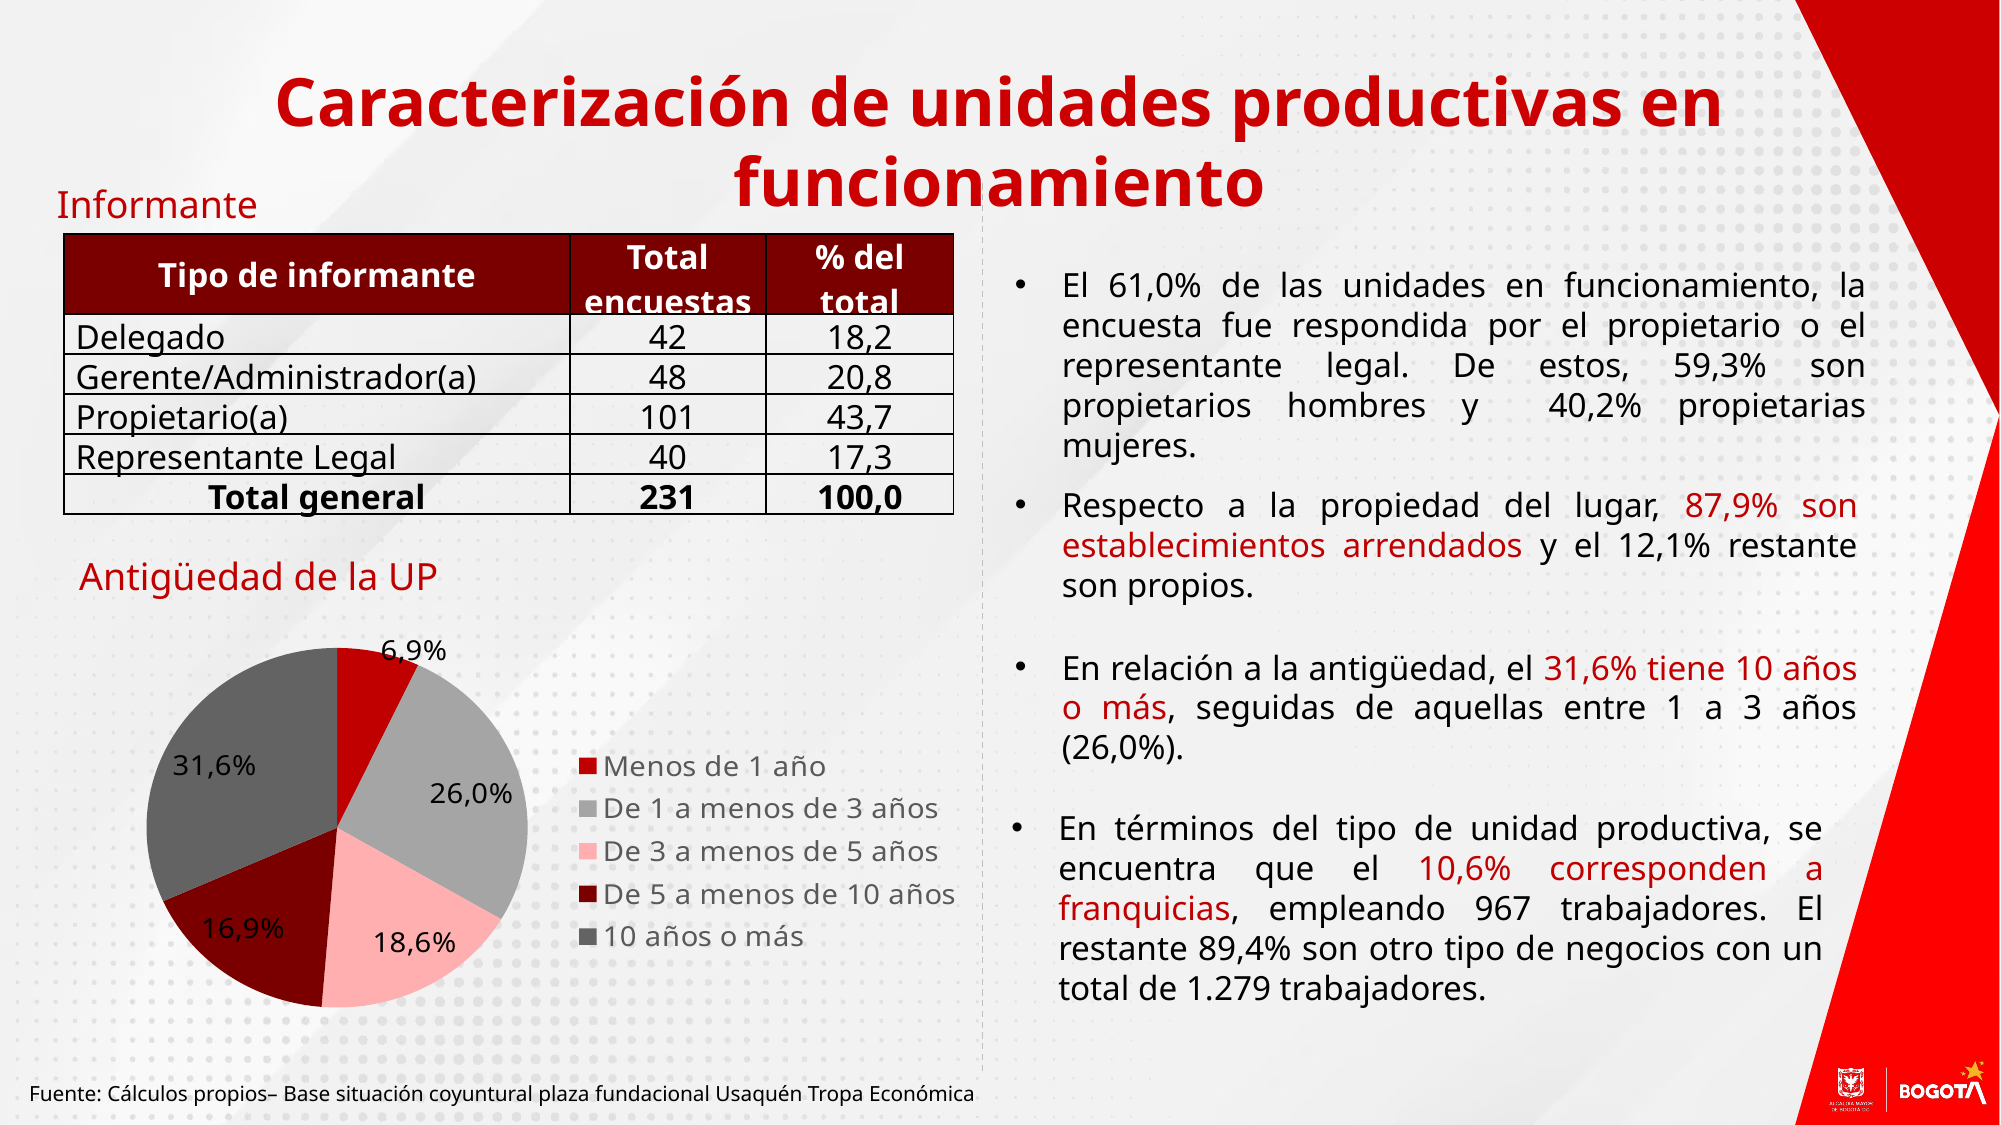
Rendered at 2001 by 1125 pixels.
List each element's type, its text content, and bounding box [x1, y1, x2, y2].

text_box En relación a la antigüedad, el 31,6% tiene 10 años o más, seguidas de aquellas entre 1 a 3 años (26,0%). [999, 639, 1874, 774]
table_cell 101 [571, 395, 765, 433]
text_box Caracterización de unidades productivas en funcionamiento [137, 51, 1863, 270]
text_box En términos del tipo de unidad productiva, se encuentra que el 10,6% corresponden a franquicias, empleando 967 trabajadores. El restante 89,4% son otro tipo de negocios con un total de 1.279 trabajadores. [996, 799, 1840, 1015]
table_cell 18,2 [767, 315, 953, 353]
picture [1829, 1060, 1987, 1112]
table_cell 17,3 [767, 435, 953, 473]
table_cell 231 [571, 475, 765, 513]
table_cell Propietario(a) [65, 395, 569, 433]
text_box Antigüedad de la UP [64, 545, 873, 604]
chart [41, 605, 983, 1056]
table_header Total encuestas [571, 270, 765, 313]
table_cell 40 [571, 435, 765, 473]
table_header % del total [767, 270, 953, 313]
table_cell 42 [571, 315, 765, 353]
table_header Tipo de informante [65, 235, 569, 313]
table_cell 43,7 [767, 395, 953, 433]
text_box Informante [41, 173, 137, 234]
text_box Fuente: Cálculos propios– Base situación coyuntural plaza fundacional Usaquén Tropa Económica [14, 1072, 1483, 1113]
text_box Respecto a la propiedad del lugar, 87,9% son establecimientos arrendados y el 12,1% restante son propios. [999, 476, 1874, 612]
table_cell Total general [65, 475, 569, 513]
table_cell 48 [571, 355, 765, 393]
table_cell Delegado [65, 315, 569, 353]
table_cell Gerente/Administrador(a) [65, 355, 569, 393]
table_cell 100,0 [767, 475, 953, 513]
table_cell 20,8 [767, 355, 953, 393]
text_box El 61,0% de las unidades en funcionamiento, la encuesta fue respondida por el propietario o el representante legal. De estos, 59,3% son propietarios hombres y 40,2% propietarias mujeres. [999, 257, 1883, 472]
table_cell Representante Legal [65, 435, 569, 473]
picture [0, 0, 1999, 1125]
